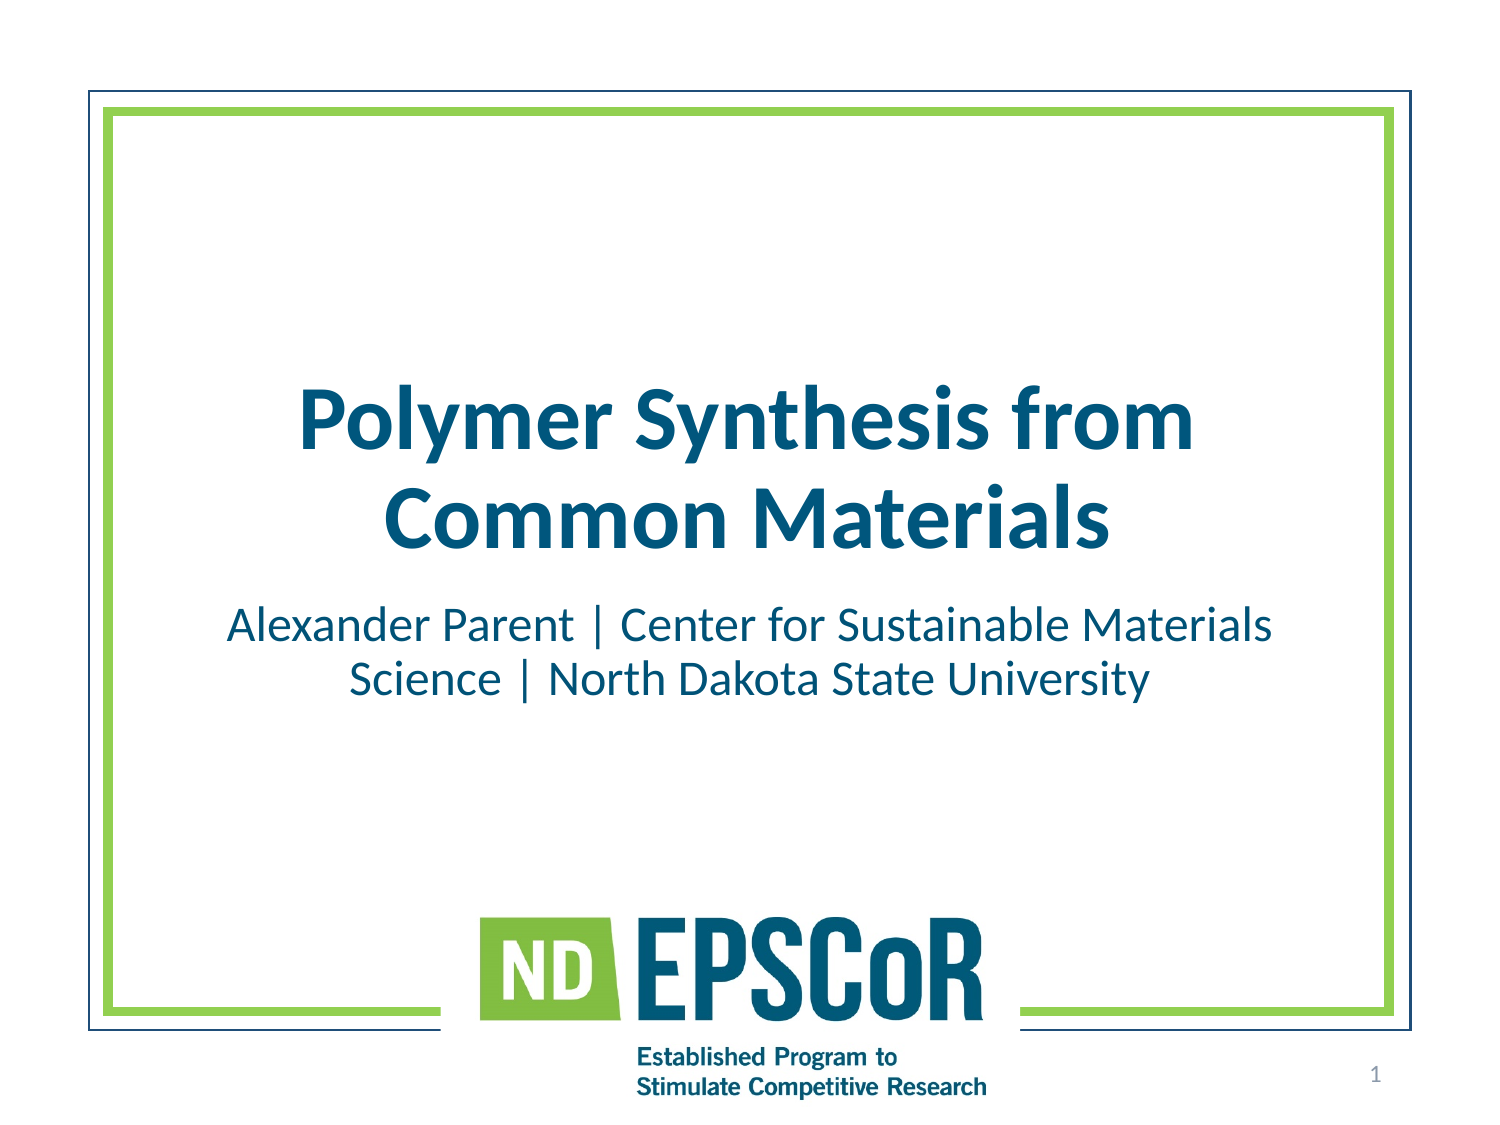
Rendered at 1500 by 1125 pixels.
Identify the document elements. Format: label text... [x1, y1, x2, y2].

slide_number 1 [1059, 1042, 1397, 1103]
subtitle Alexander Parent | Center for Sustainable Materials Science | North Dakota State University [187, 590, 1313, 863]
title Polymer Synthesis from Common Materials [121, 184, 1374, 576]
picture [440, 907, 1021, 1107]
